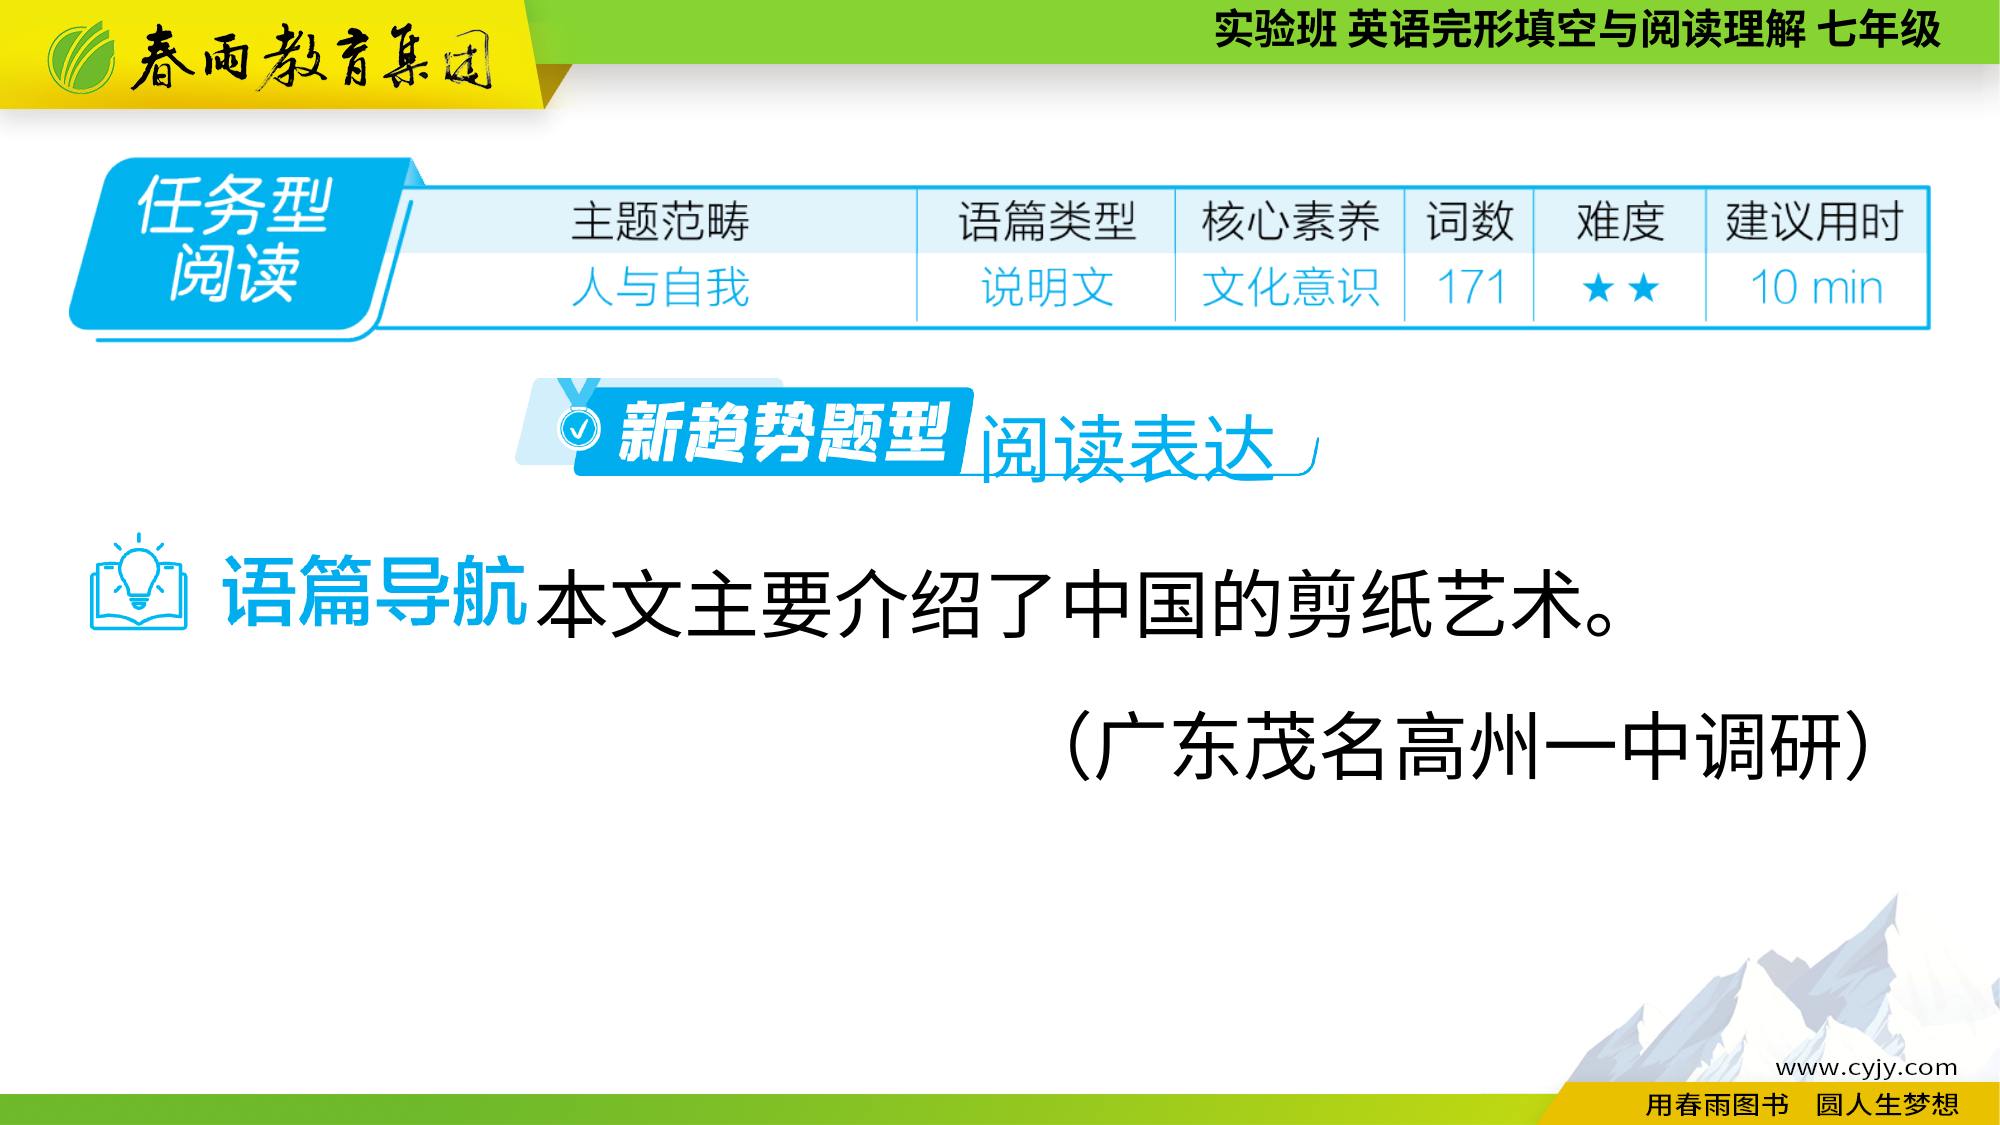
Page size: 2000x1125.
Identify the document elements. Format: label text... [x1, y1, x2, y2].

list 本文主要介绍了中国的剪纸艺术。 [59, 505, 1944, 641]
picture [0, 0, 2000, 1125]
text_box 阅读表达 [59, 373, 1944, 500]
text_box （广东茂名高州一中调研） [834, 647, 1944, 798]
